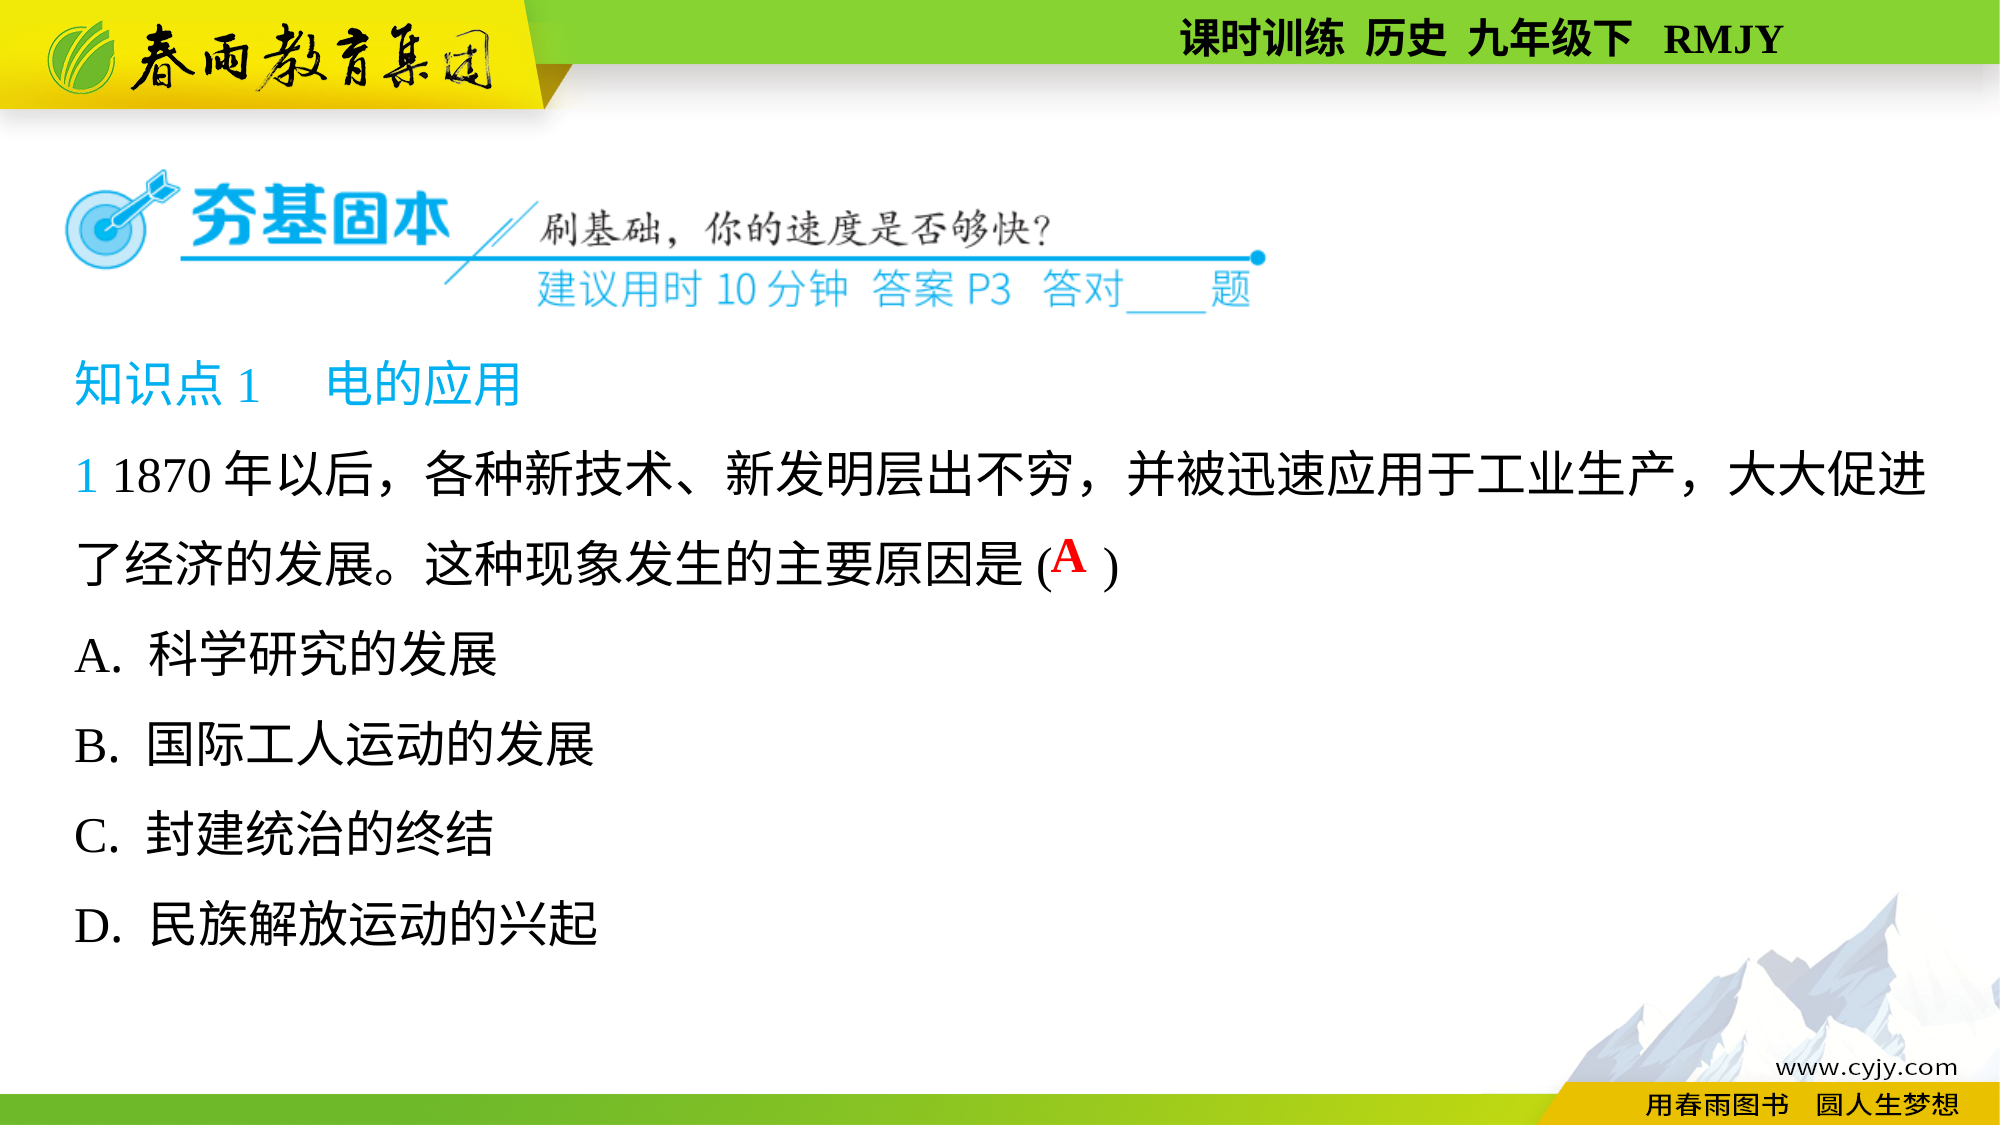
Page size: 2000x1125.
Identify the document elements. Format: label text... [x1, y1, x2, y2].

picture [0, 0, 2000, 1125]
list 知识点1 电的应用 1 1870年以后，各种新技术、新发明层出不穷，并被迅速应用于工业生产，大大促进了经济的发展。这种现象发生的主要原因是( ) A. 科学研究的发展 B. 国际工人运动的发展 C. 封建统治的终结 D. 民族解放运动的兴起 [59, 314, 1944, 966]
text_box A [1035, 515, 1102, 590]
